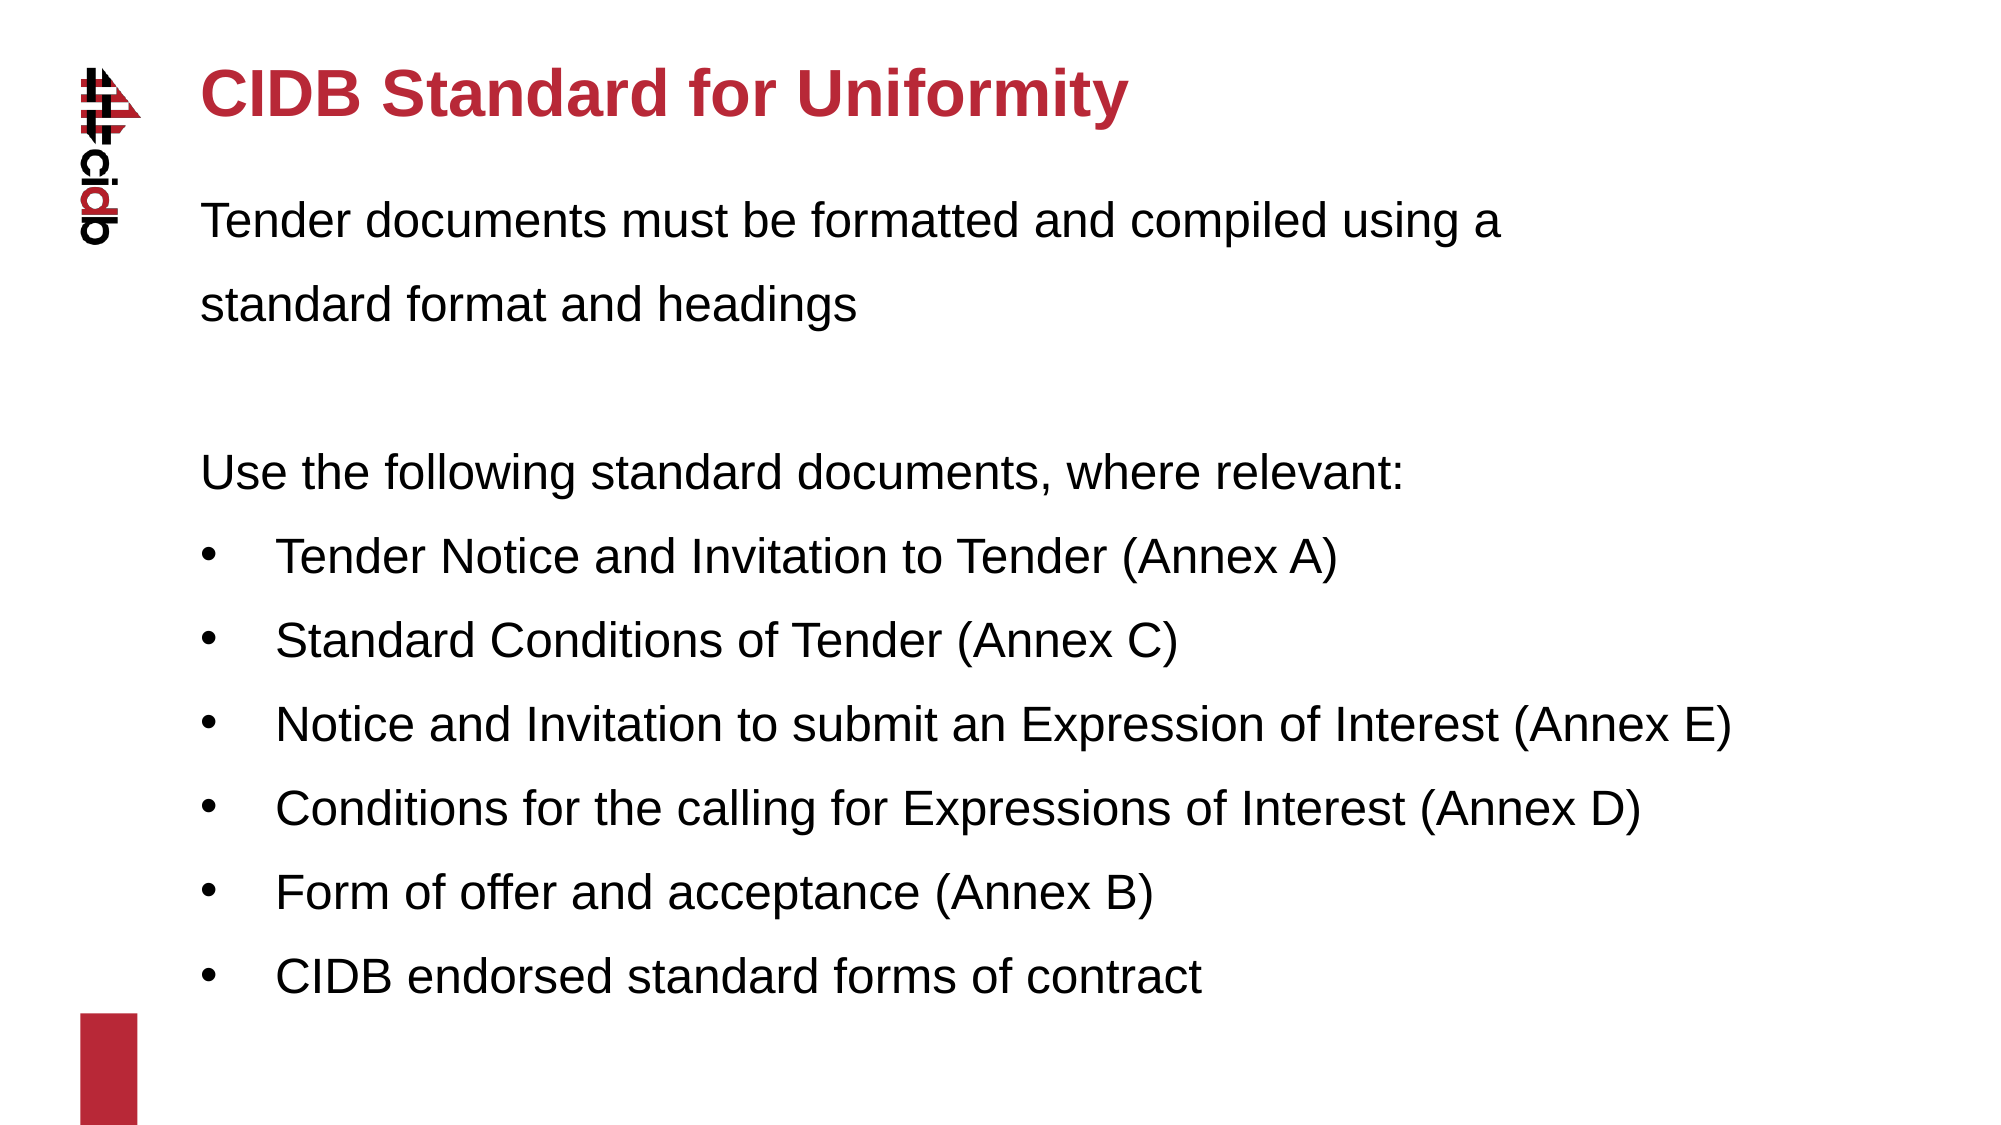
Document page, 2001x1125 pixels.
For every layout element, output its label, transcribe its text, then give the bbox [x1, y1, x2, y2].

list Tender documents must be formatted and compiled using a standard format and headings Use the following standard documents, where relevant: Tender Notice and Invitation to Tender (Annex A) Standard Conditions of Tender (Annex C) Notice and Invitation to submit an Expression of Interest (Annex E) Conditions for the calling for Expressions of Interest (Annex D) Form of offer and acceptance (Annex B) CIDB endorsed standard forms of contract [200, 187, 1863, 1004]
picture [70, 60, 148, 253]
title CIDB Standard for Uniformity [200, 50, 1595, 131]
